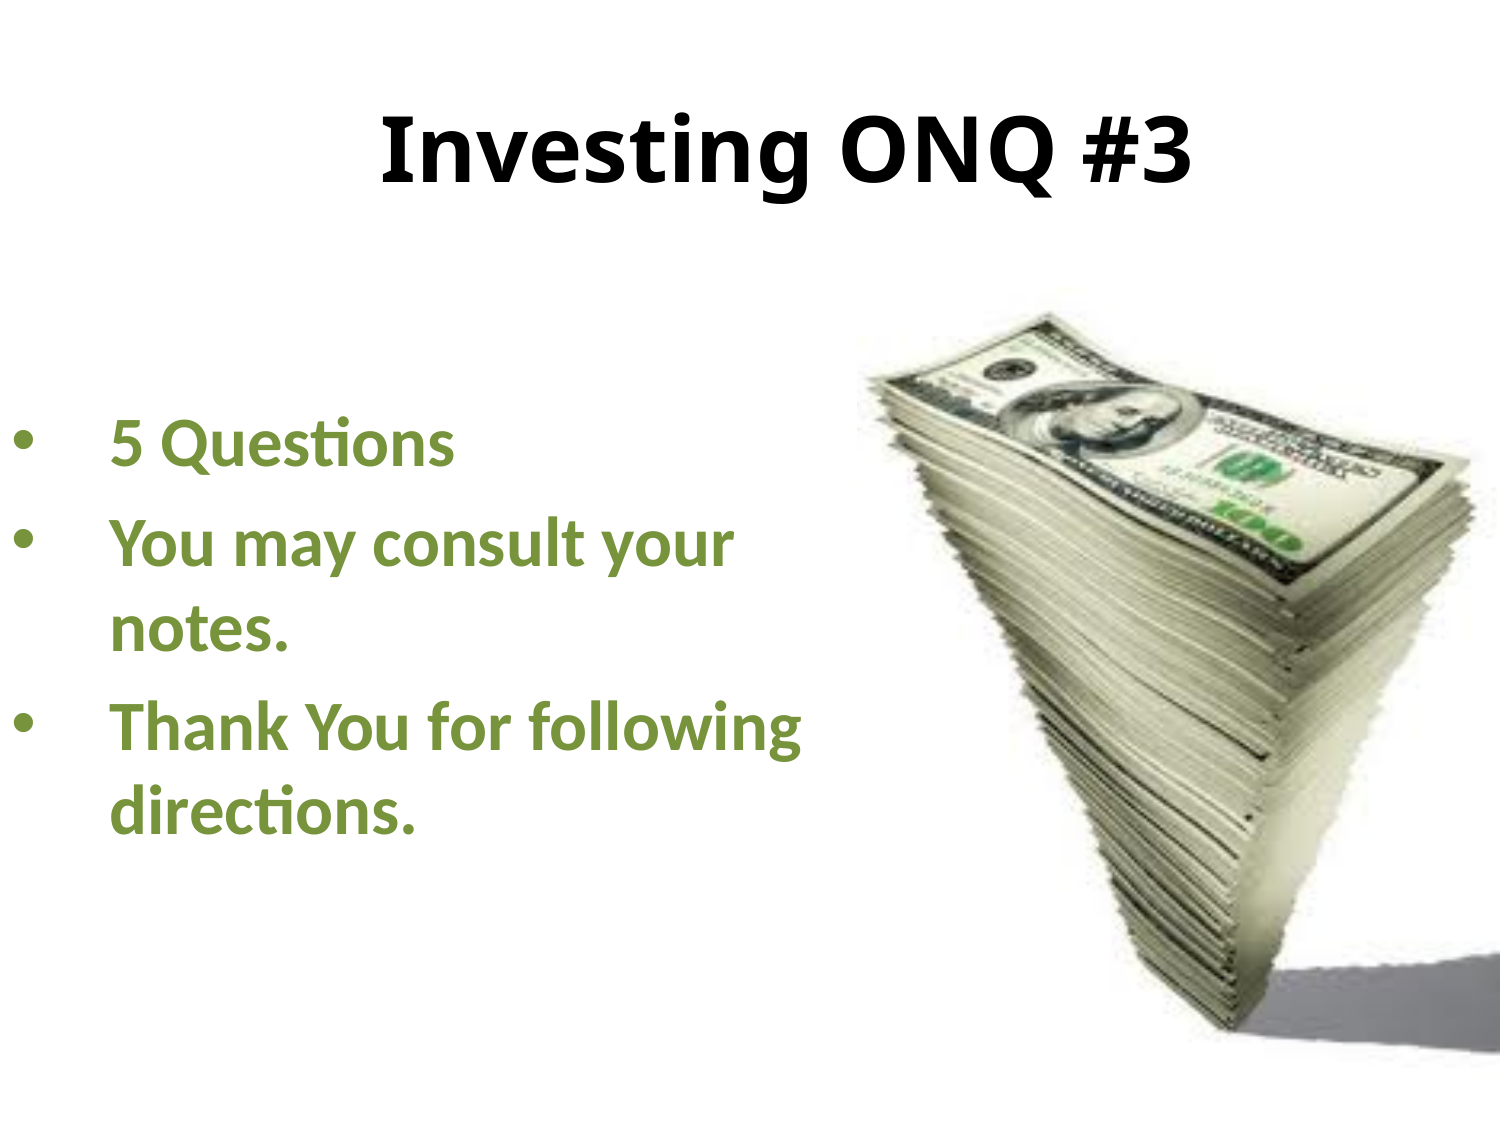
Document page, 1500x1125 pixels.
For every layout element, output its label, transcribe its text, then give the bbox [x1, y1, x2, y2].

subtitle 5 Questions You may consult your notes. Thank You for following directions. [0, 388, 852, 863]
picture [857, 287, 1500, 1078]
title Investing ONQ #3 [150, 24, 1425, 267]
